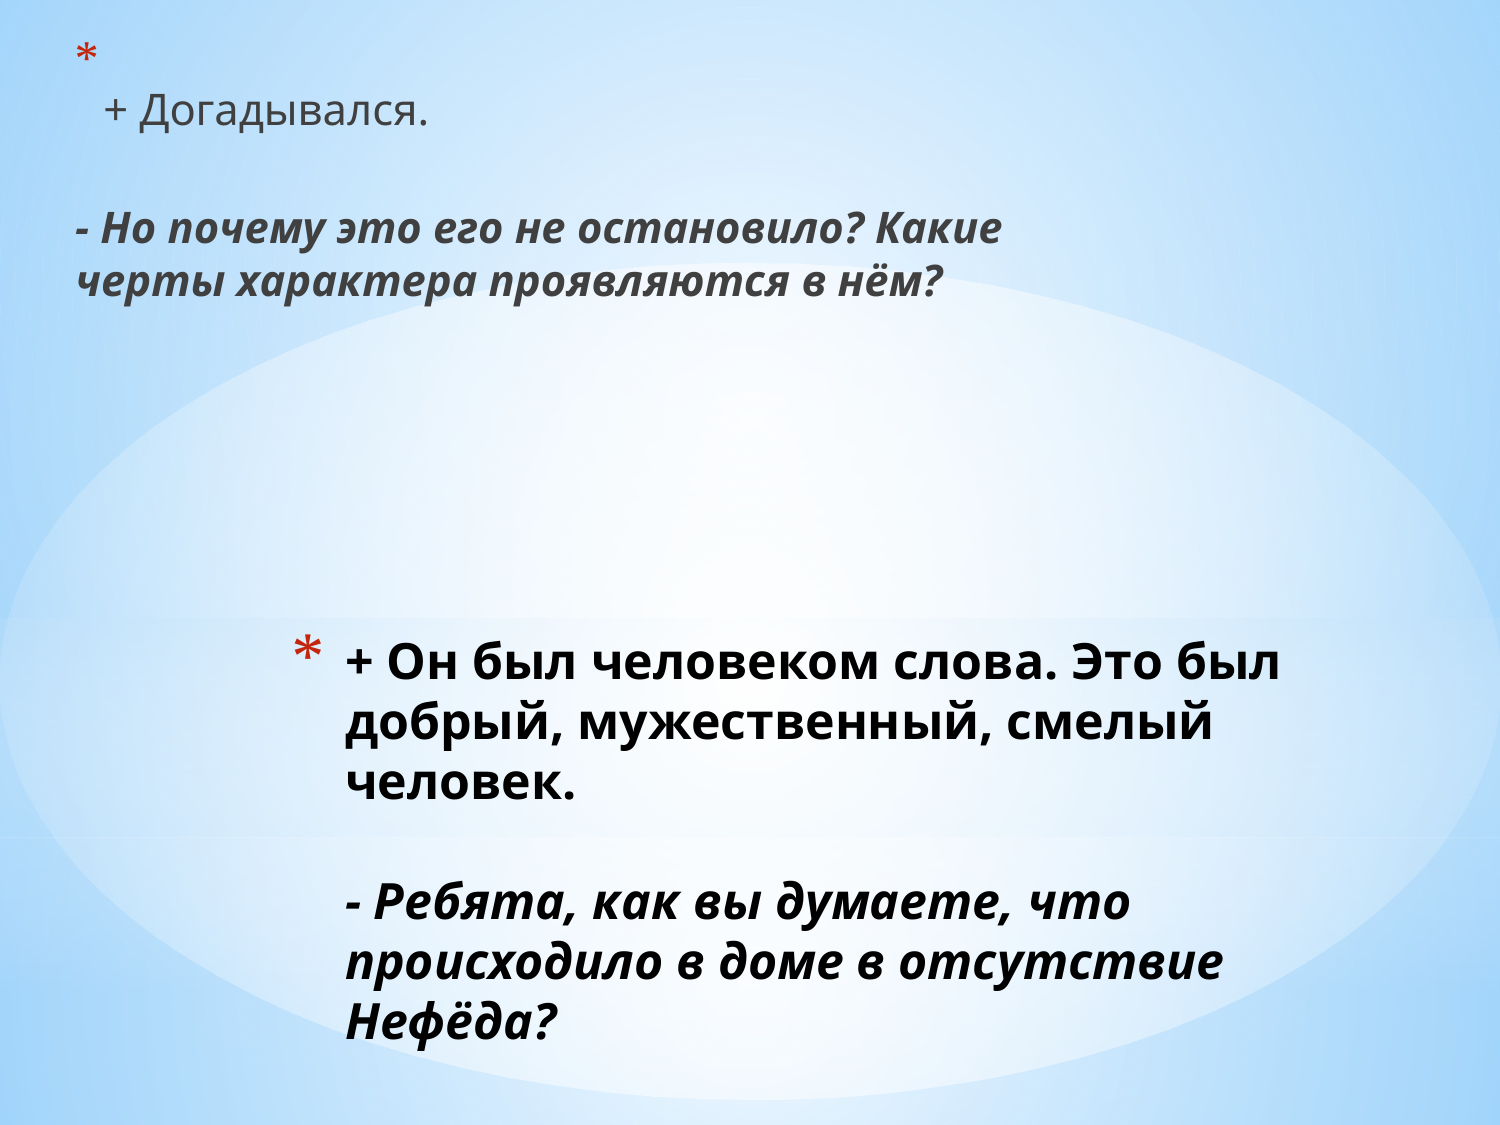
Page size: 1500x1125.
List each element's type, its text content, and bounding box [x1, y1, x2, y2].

title + Он был человеком слова. Это был добрый, мужественный, смелый человек. - Ребята, как вы думаете, что происходило в доме в отсутствие Нефёда? [277, 621, 1436, 1047]
list + Догадывался. - Но почему это его не остановило? Какие черты характера проявляются в нём? [53, 30, 1104, 362]
